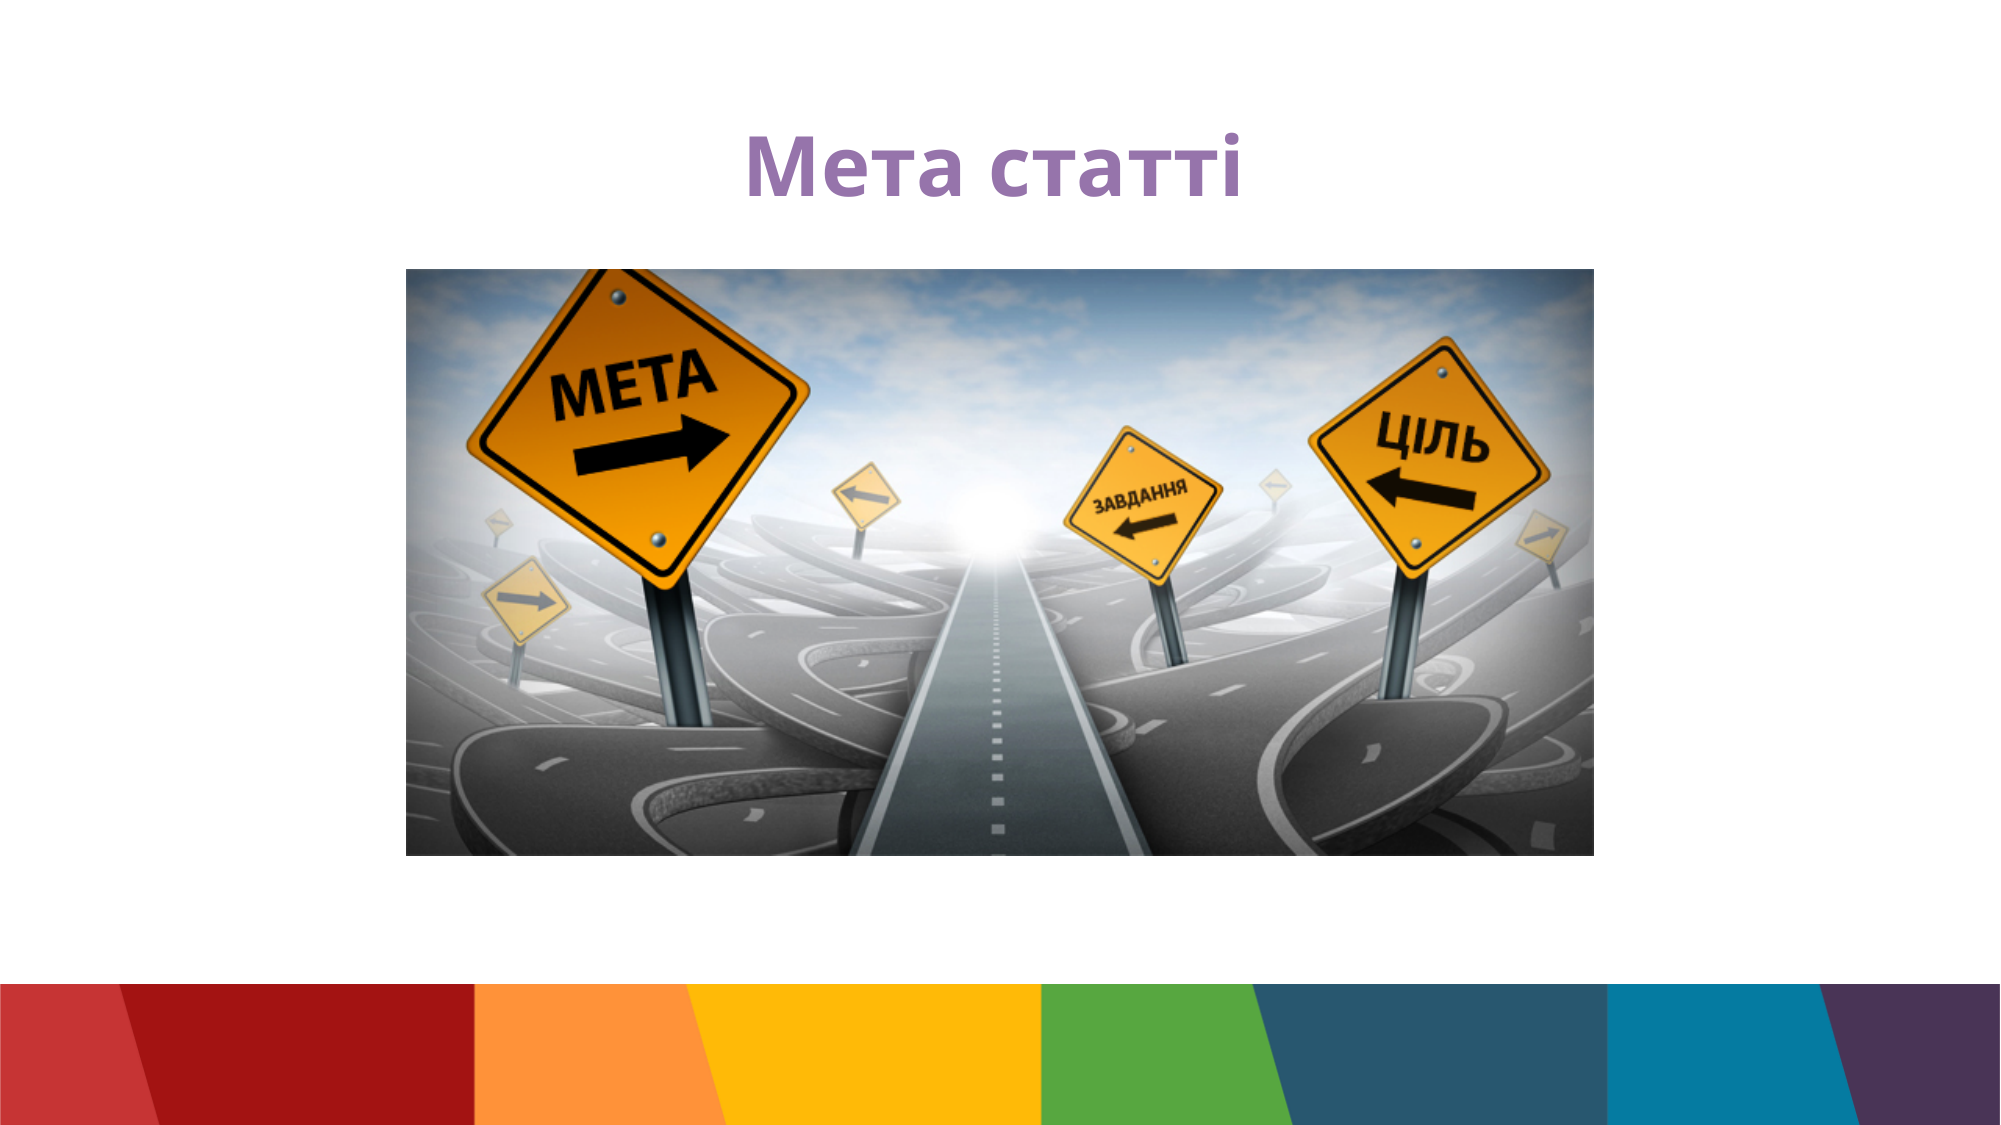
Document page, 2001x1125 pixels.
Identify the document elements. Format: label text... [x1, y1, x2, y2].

picture [1820, 984, 2000, 1125]
title Мета статті [125, 117, 1863, 224]
picture [406, 269, 1594, 856]
picture [0, 984, 1608, 1125]
